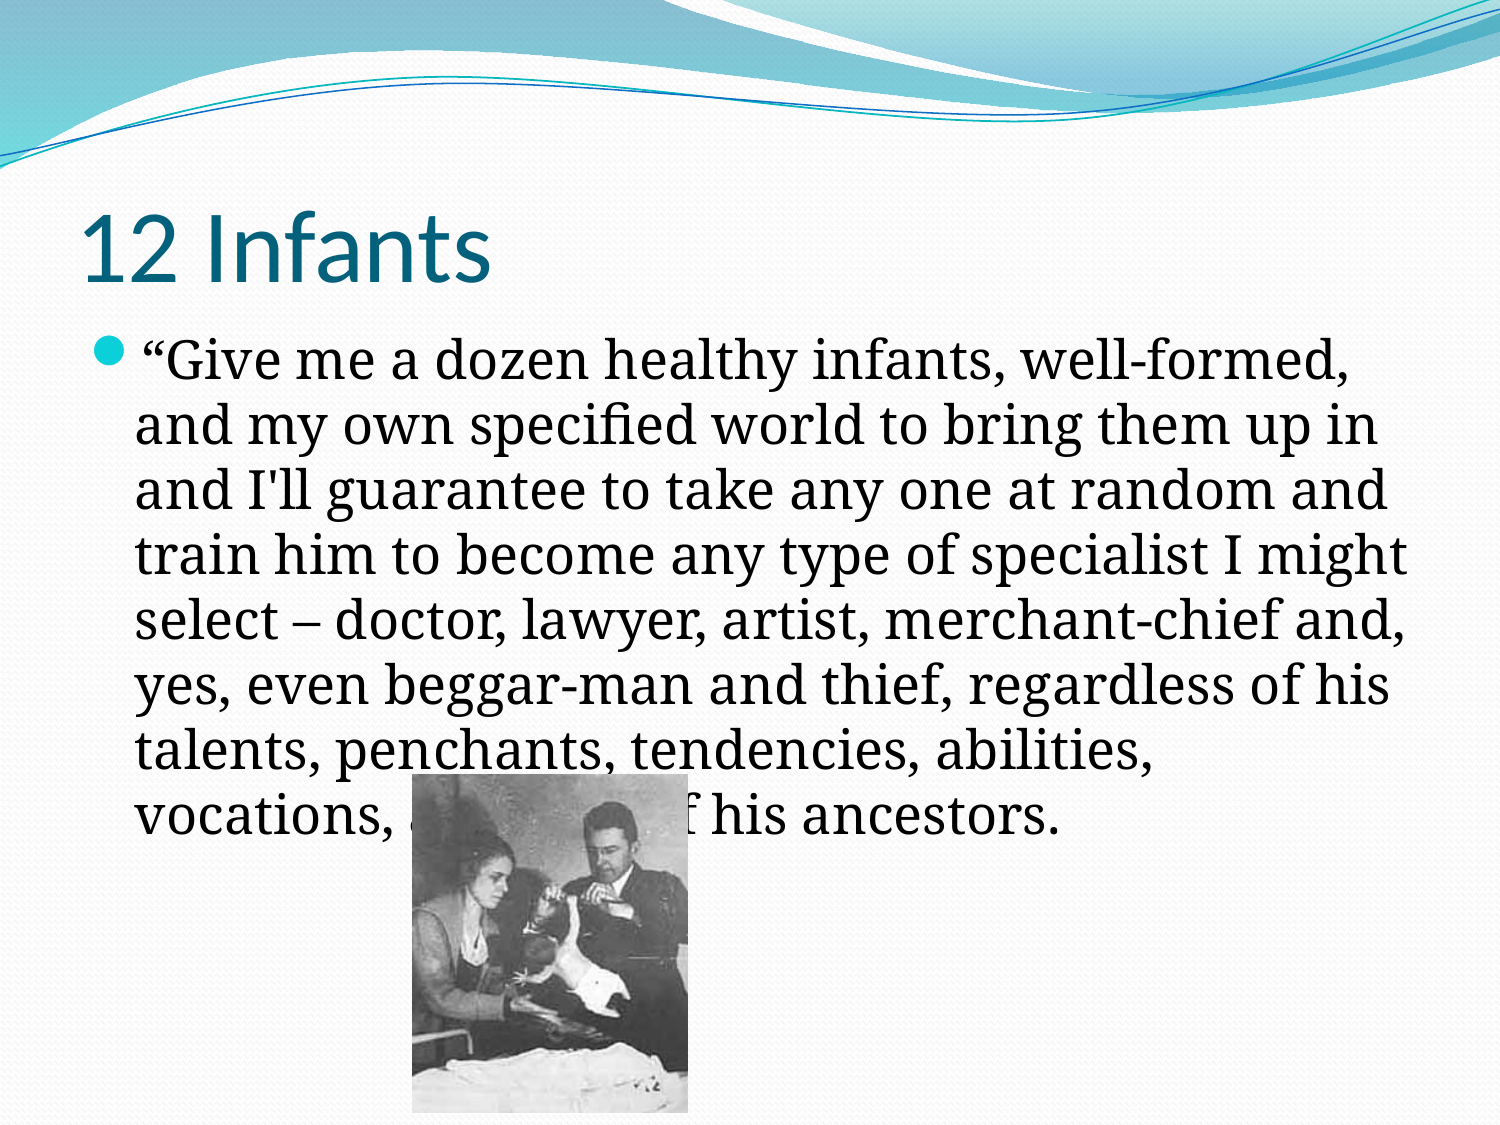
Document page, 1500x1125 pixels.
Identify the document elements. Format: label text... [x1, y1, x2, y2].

list “Give me a dozen healthy infants, well-formed, and my own specified world to bring them up in and I'll guarantee to take any one at random and train him to become any type of specialist I might select – doctor, lawyer, artist, merchant-chief and, yes, even beggar-man and thief, regardless of his talents, penchants, tendencies, abilities, vocations, and race of his ancestors. [75, 317, 1425, 1038]
picture [412, 774, 688, 1113]
title 12 Infants [75, 115, 1425, 303]
